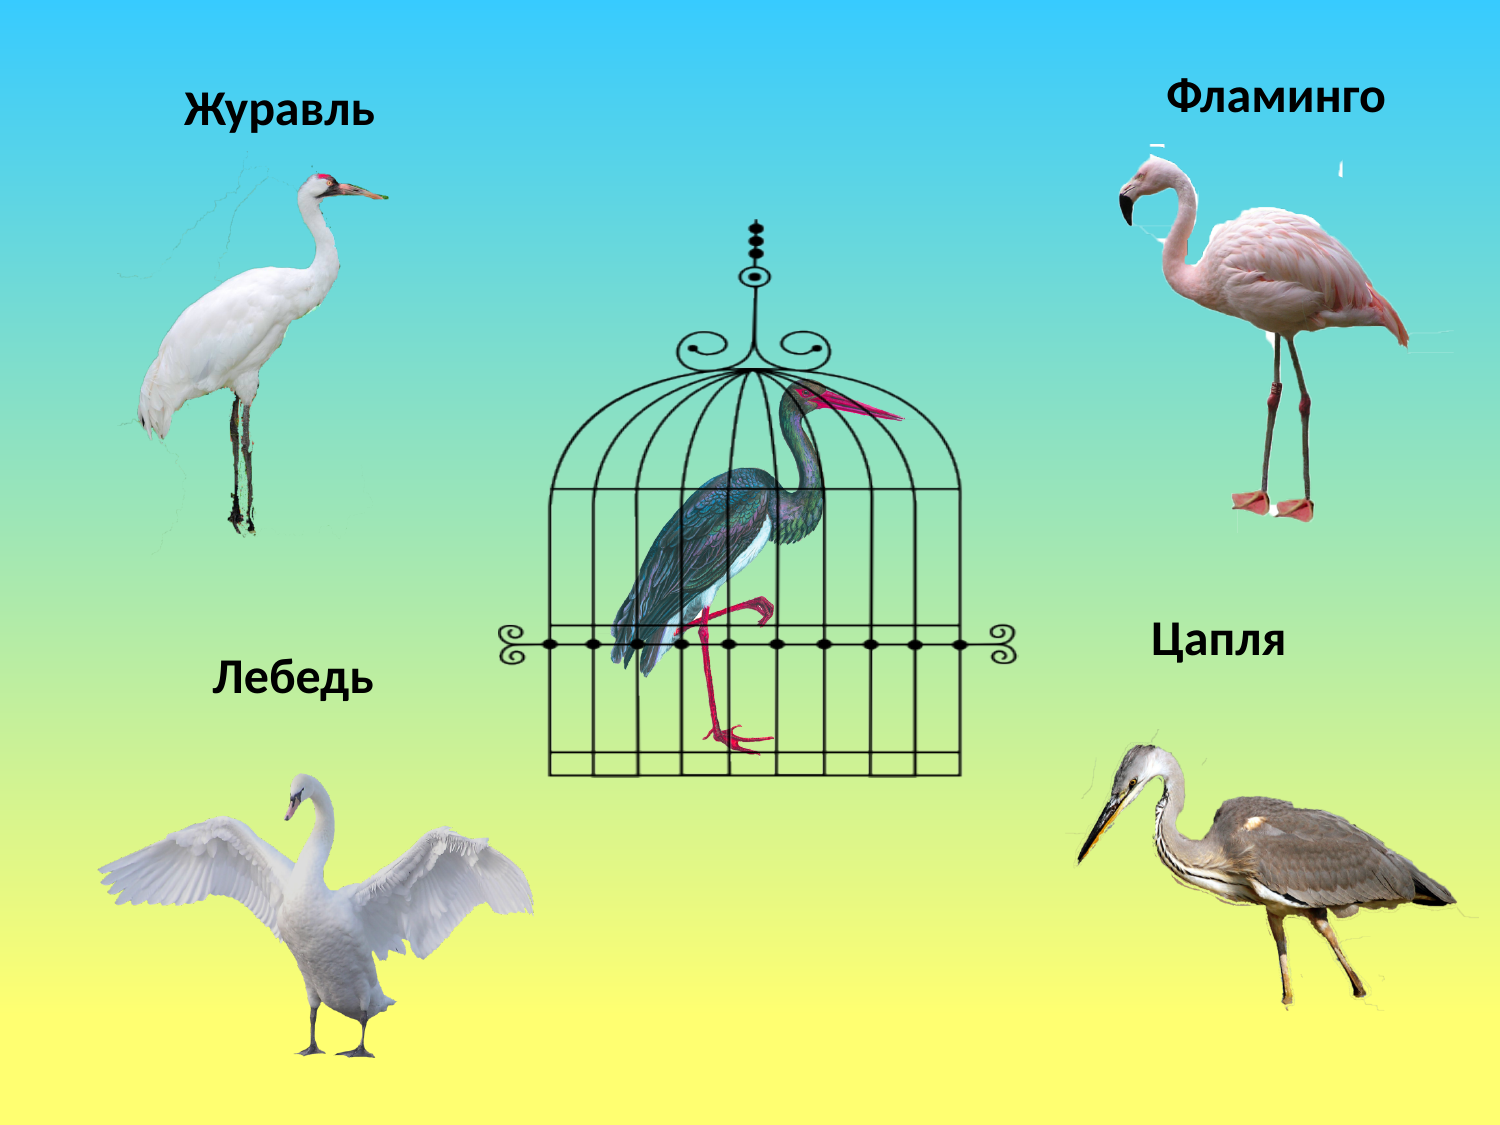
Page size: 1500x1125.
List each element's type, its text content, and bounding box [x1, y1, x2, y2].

text_box Лебедь [197, 635, 389, 711]
picture [117, 151, 443, 559]
text_box Фламинго [1151, 54, 1402, 129]
text_box Журавль [169, 67, 391, 143]
picture [97, 219, 1019, 1058]
picture [1076, 130, 1500, 533]
text_box Цапля [1136, 597, 1302, 673]
picture [1045, 729, 1479, 1019]
